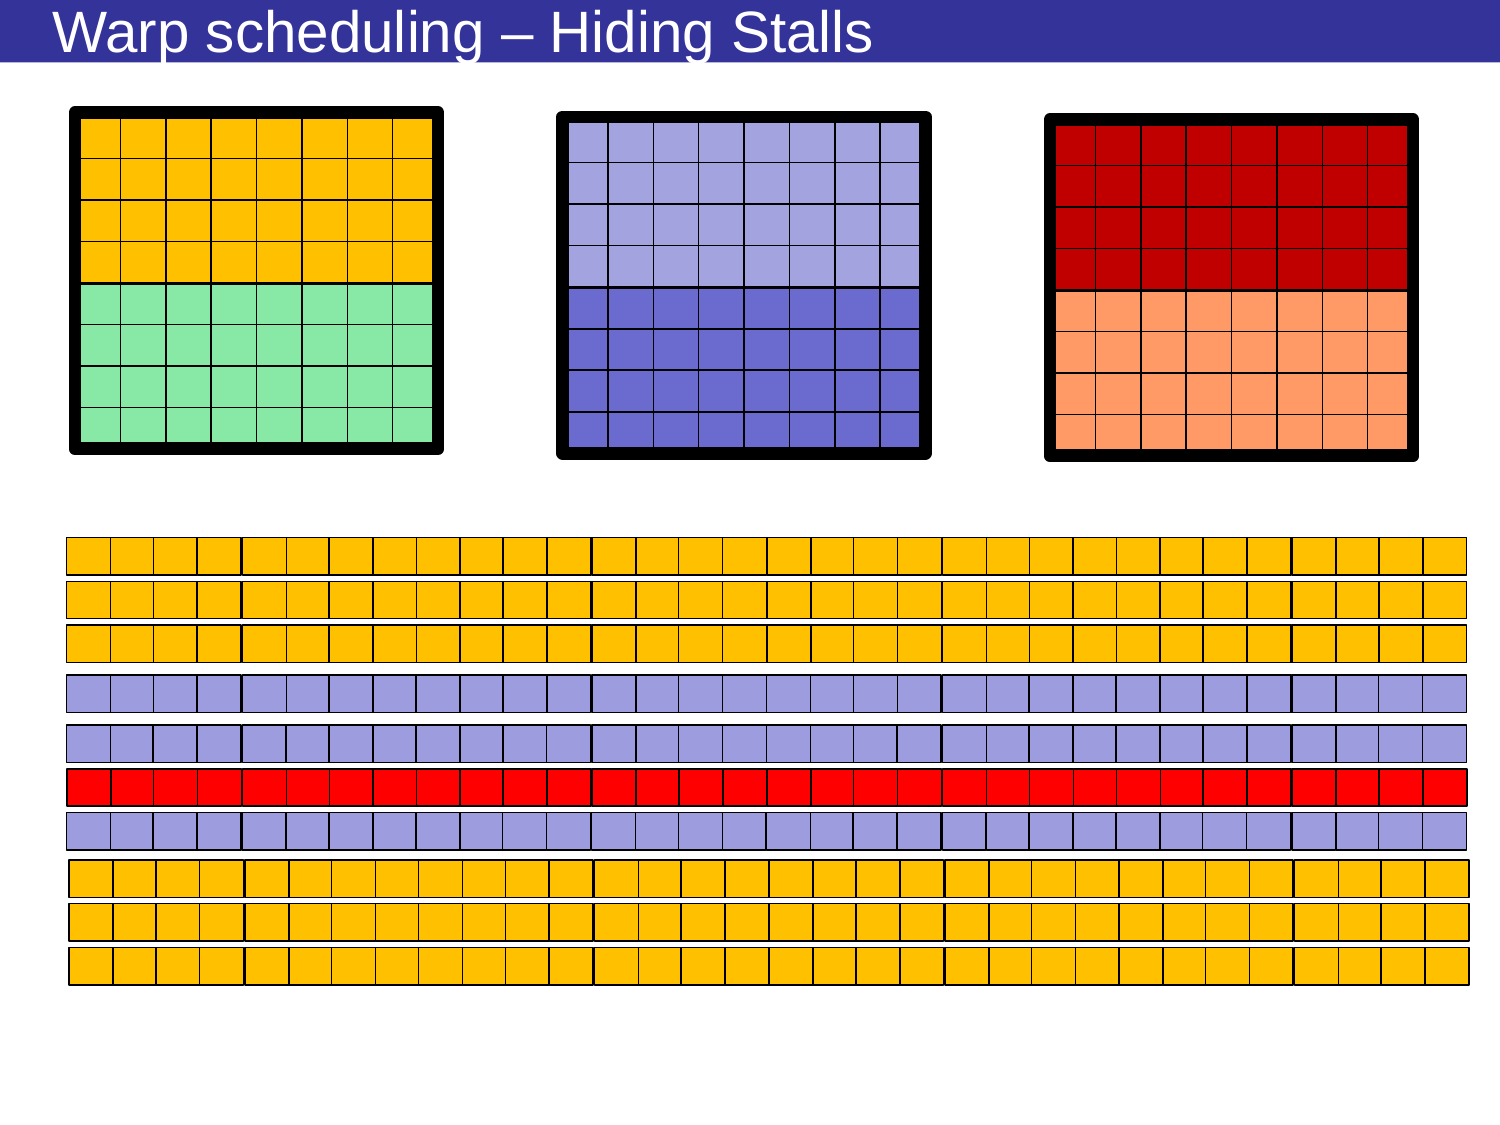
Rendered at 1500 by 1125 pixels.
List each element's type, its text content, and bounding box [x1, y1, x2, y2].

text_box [1049, 119, 1414, 457]
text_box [68, 947, 1470, 986]
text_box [68, 903, 1470, 942]
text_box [66, 537, 1468, 576]
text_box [66, 581, 1468, 619]
title Warp scheduling – Hiding Stalls [37, 7, 1426, 51]
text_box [66, 724, 1467, 763]
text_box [66, 674, 1467, 713]
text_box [66, 768, 1468, 807]
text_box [74, 112, 442, 451]
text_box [66, 812, 1467, 851]
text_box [562, 116, 926, 454]
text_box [66, 624, 1468, 663]
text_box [68, 859, 1470, 898]
